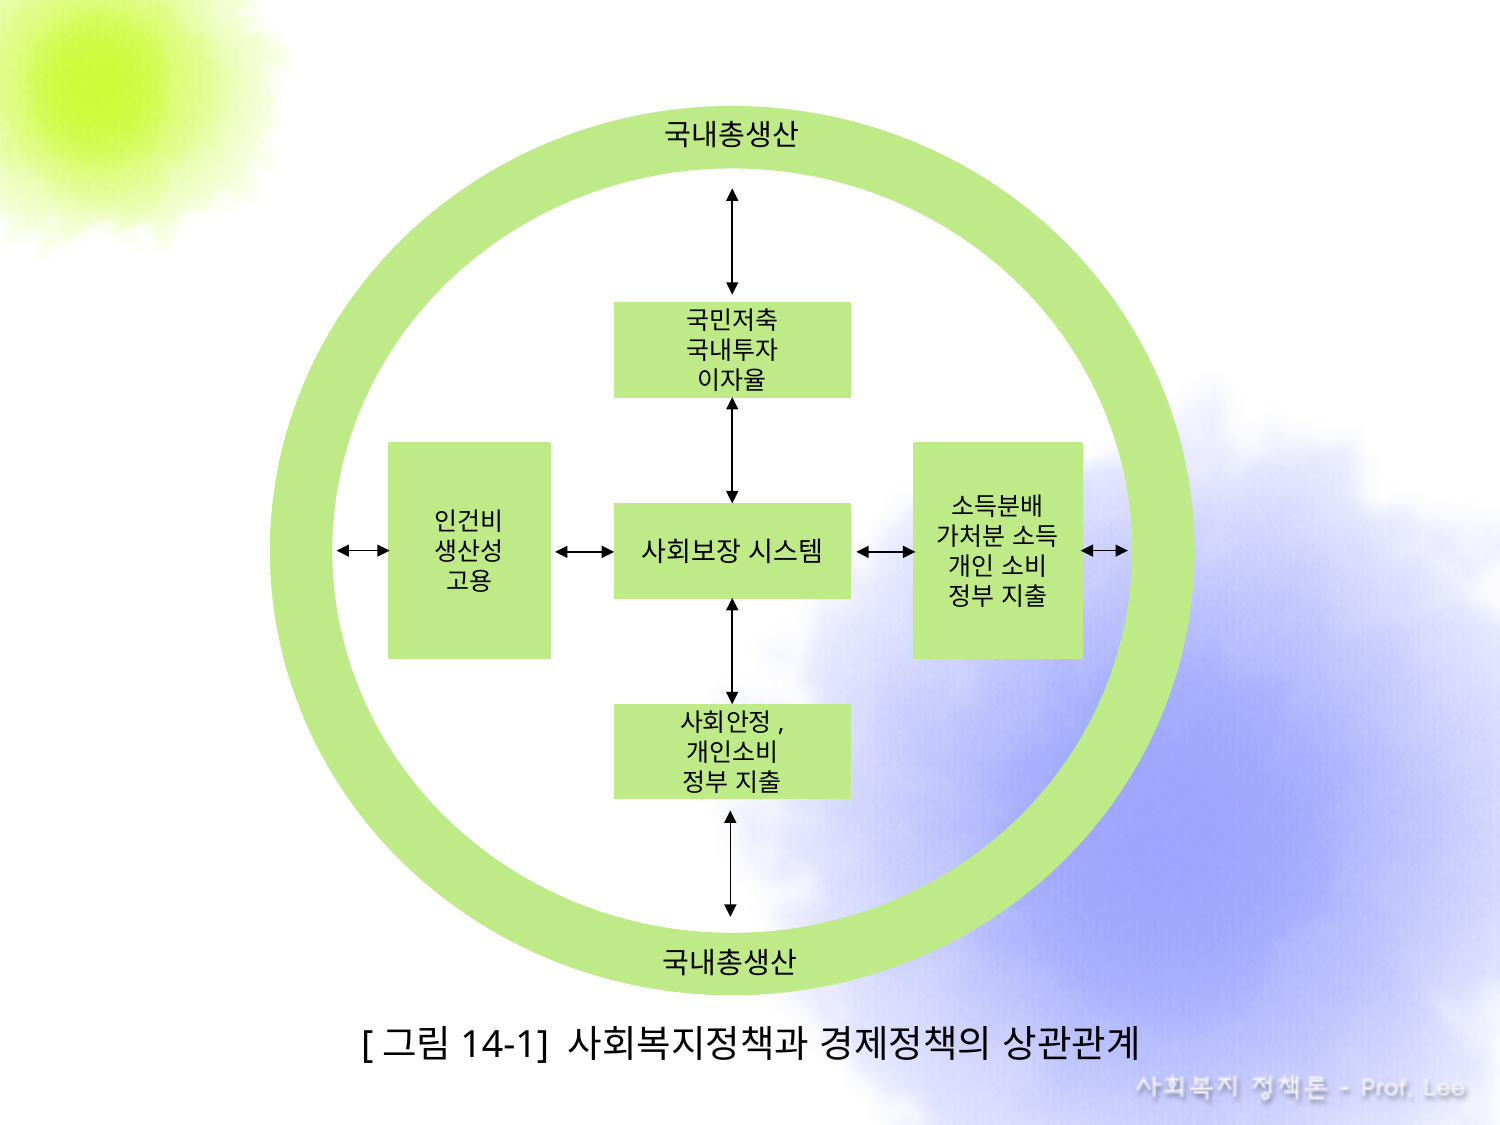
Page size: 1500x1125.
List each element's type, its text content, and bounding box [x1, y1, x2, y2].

text_box 인건비 생산성 고용 [388, 442, 551, 659]
text_box 국민저축 국내투자 이자율 [612, 301, 852, 399]
text_box 국내총생산 [647, 937, 813, 987]
text_box 사회보장 시스템 [612, 501, 852, 600]
text_box 국내총생산 [649, 108, 815, 159]
text_box 사회안정, 개인소비 정부 지출 [612, 702, 852, 801]
text_box 소득분배 가처분 소득 개인 소비 정부 지출 [913, 442, 1083, 659]
text_box [그림14-1] 사회복지정책과 경제정책의 상관관계 [346, 1012, 1156, 1073]
text_box [298, 142, 1166, 959]
picture [0, 0, 1500, 1125]
